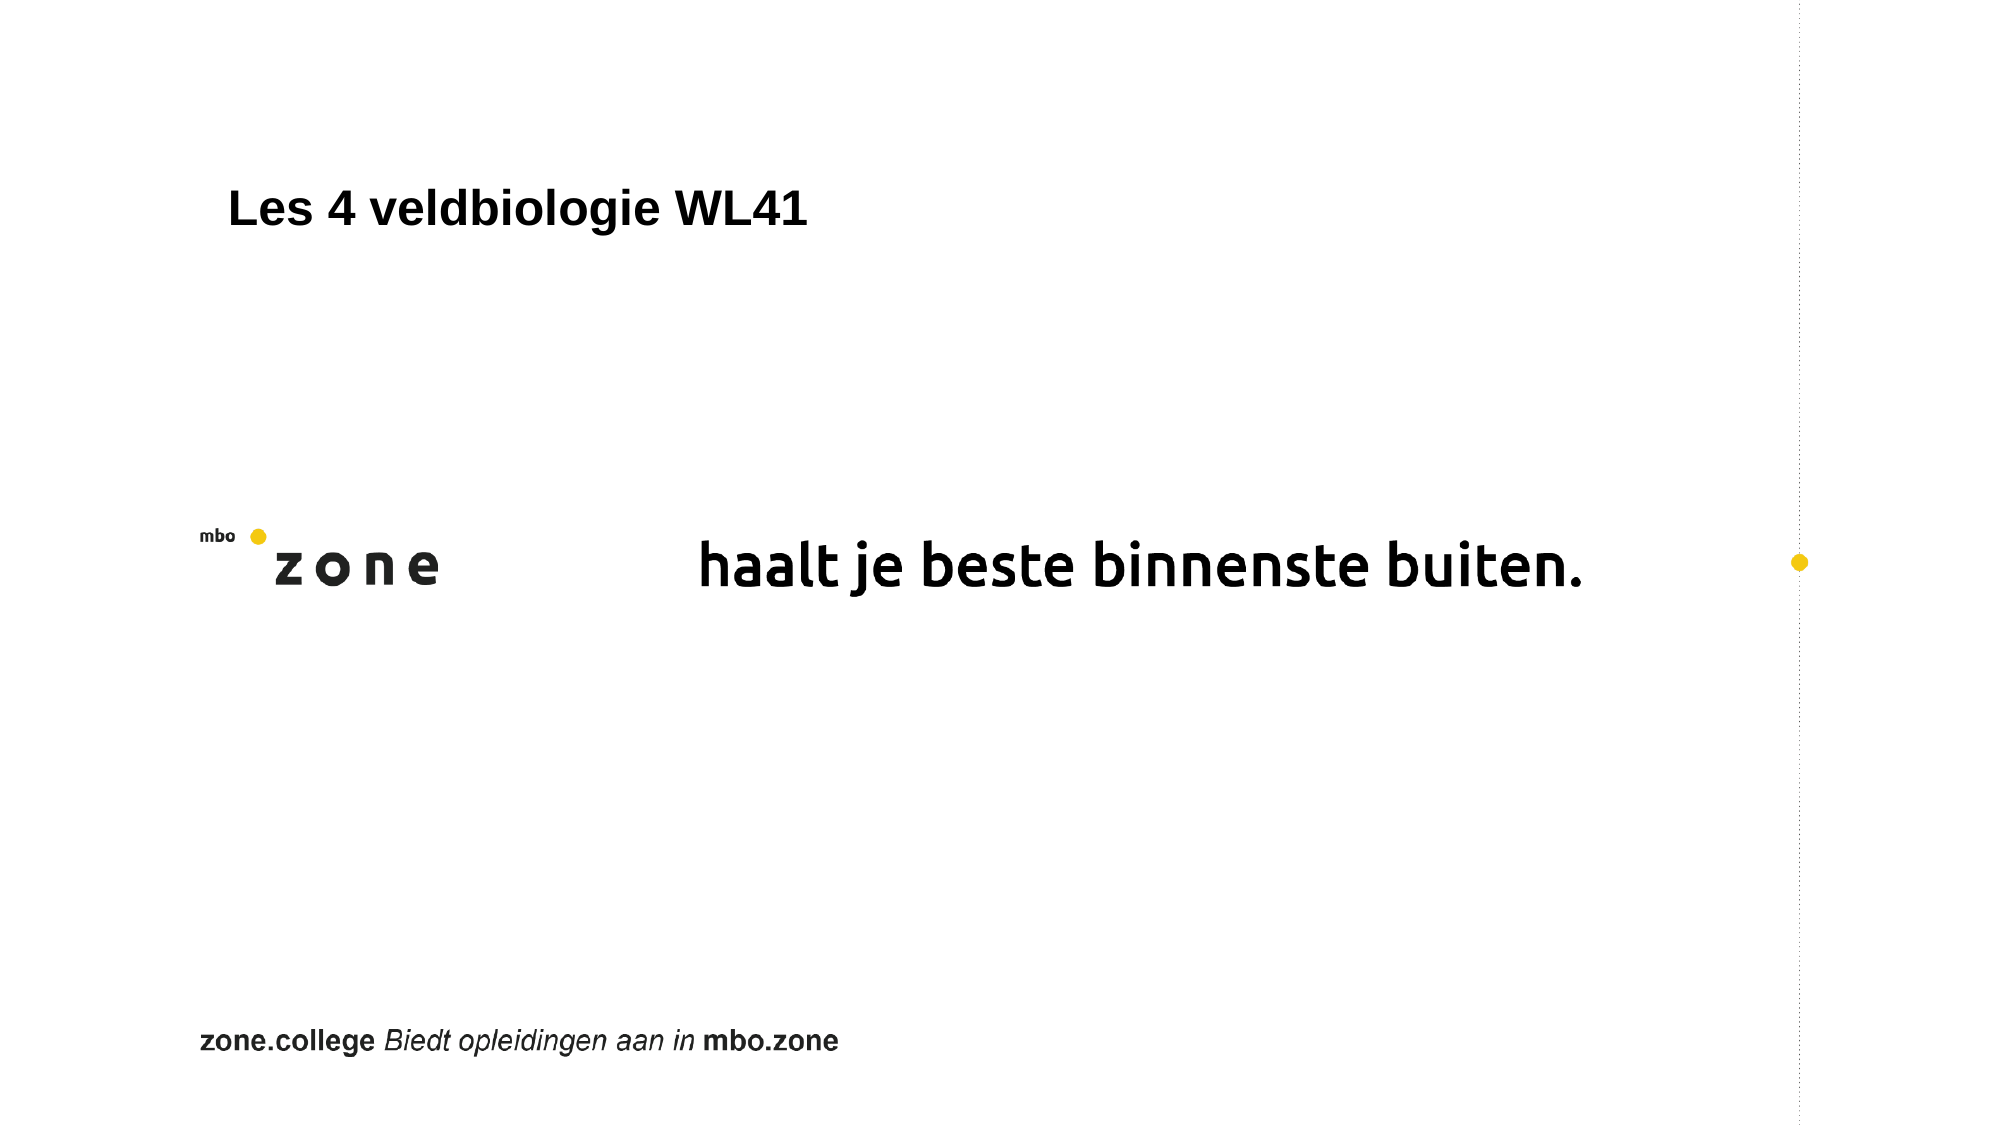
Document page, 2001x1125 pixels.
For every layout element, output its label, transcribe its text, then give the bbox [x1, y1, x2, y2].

picture [0, 0, 2000, 1125]
text_box Les 4 veldbiologie WL41 [213, 168, 824, 243]
